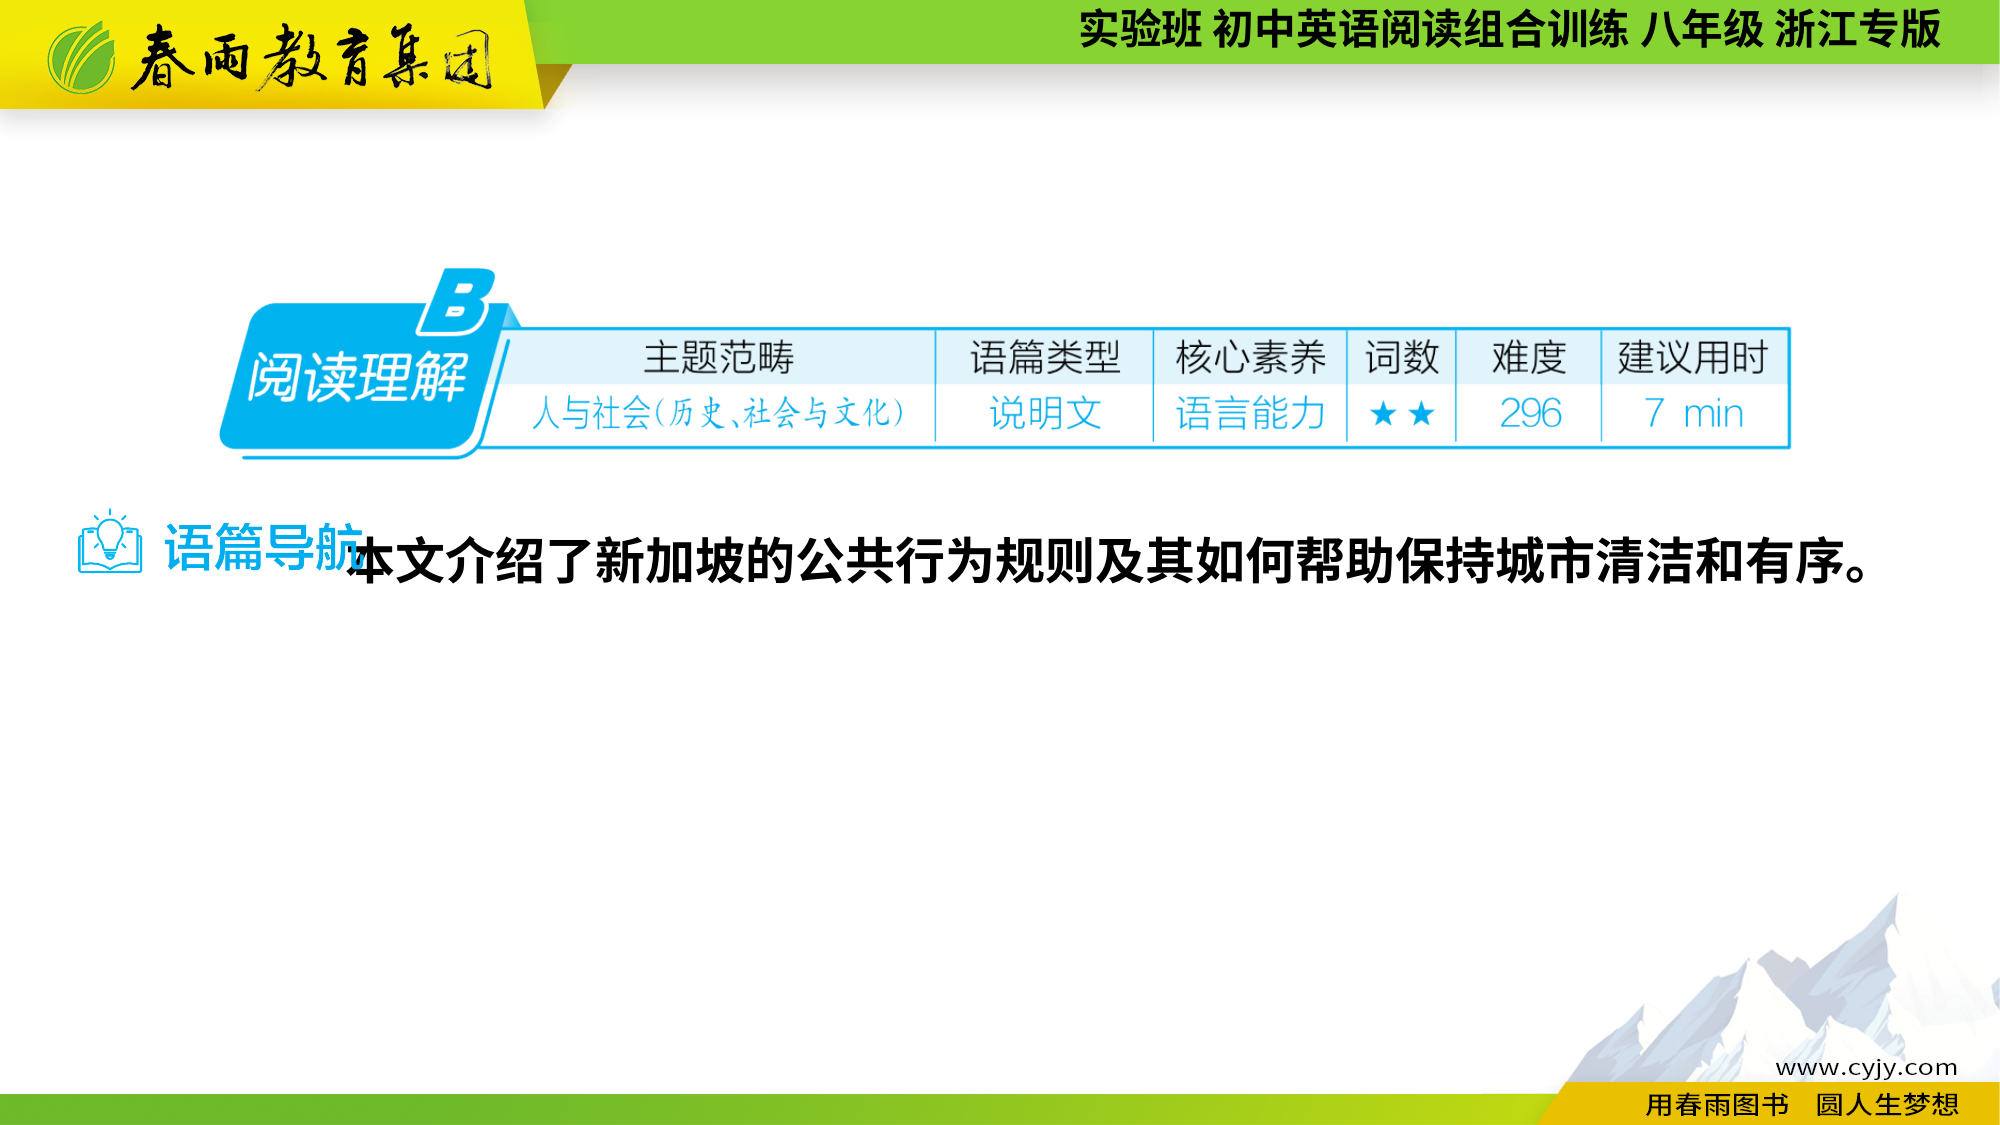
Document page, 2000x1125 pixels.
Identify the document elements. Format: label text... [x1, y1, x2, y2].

picture [0, 0, 2000, 1125]
list 本文介绍了新加坡的公共行为规则及其如何帮助保持城市清洁和有序。 [59, 491, 1944, 587]
